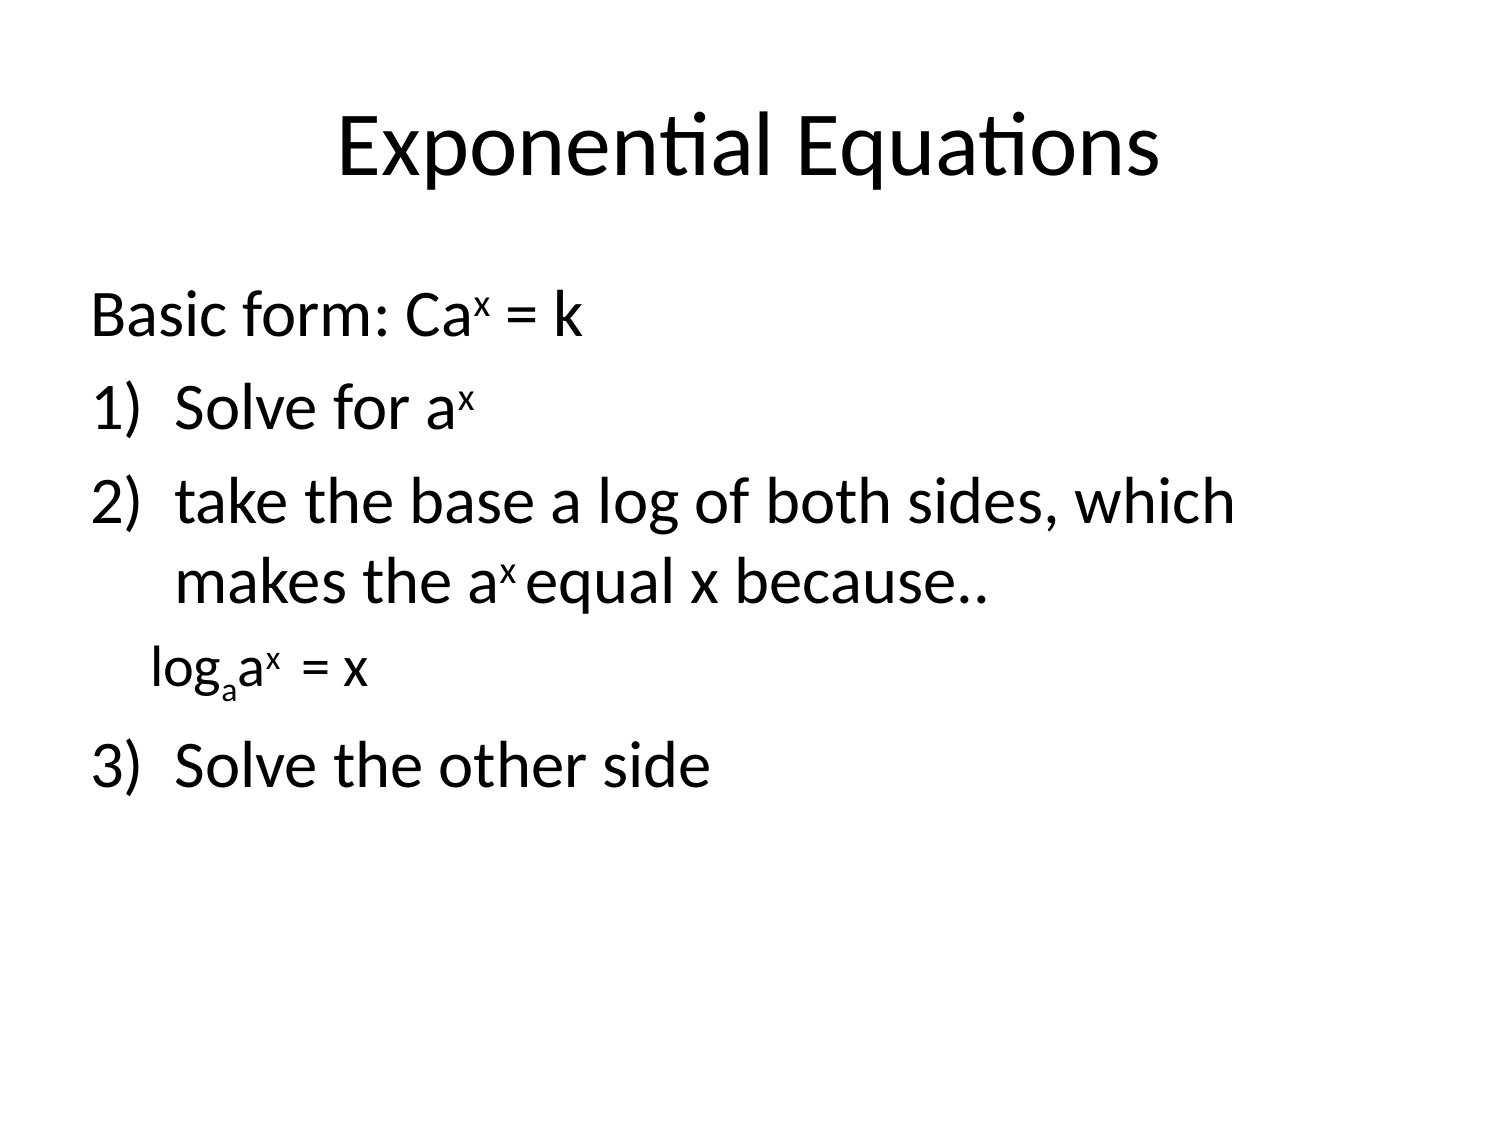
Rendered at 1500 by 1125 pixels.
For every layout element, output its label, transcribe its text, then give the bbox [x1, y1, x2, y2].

list Basic form: Cax = k Solve for ax take the base a log of both sides, which makes the ax equal x because.. logaax = x Solve the other side [75, 262, 1425, 1005]
title Exponential Equations [75, 45, 1425, 233]
